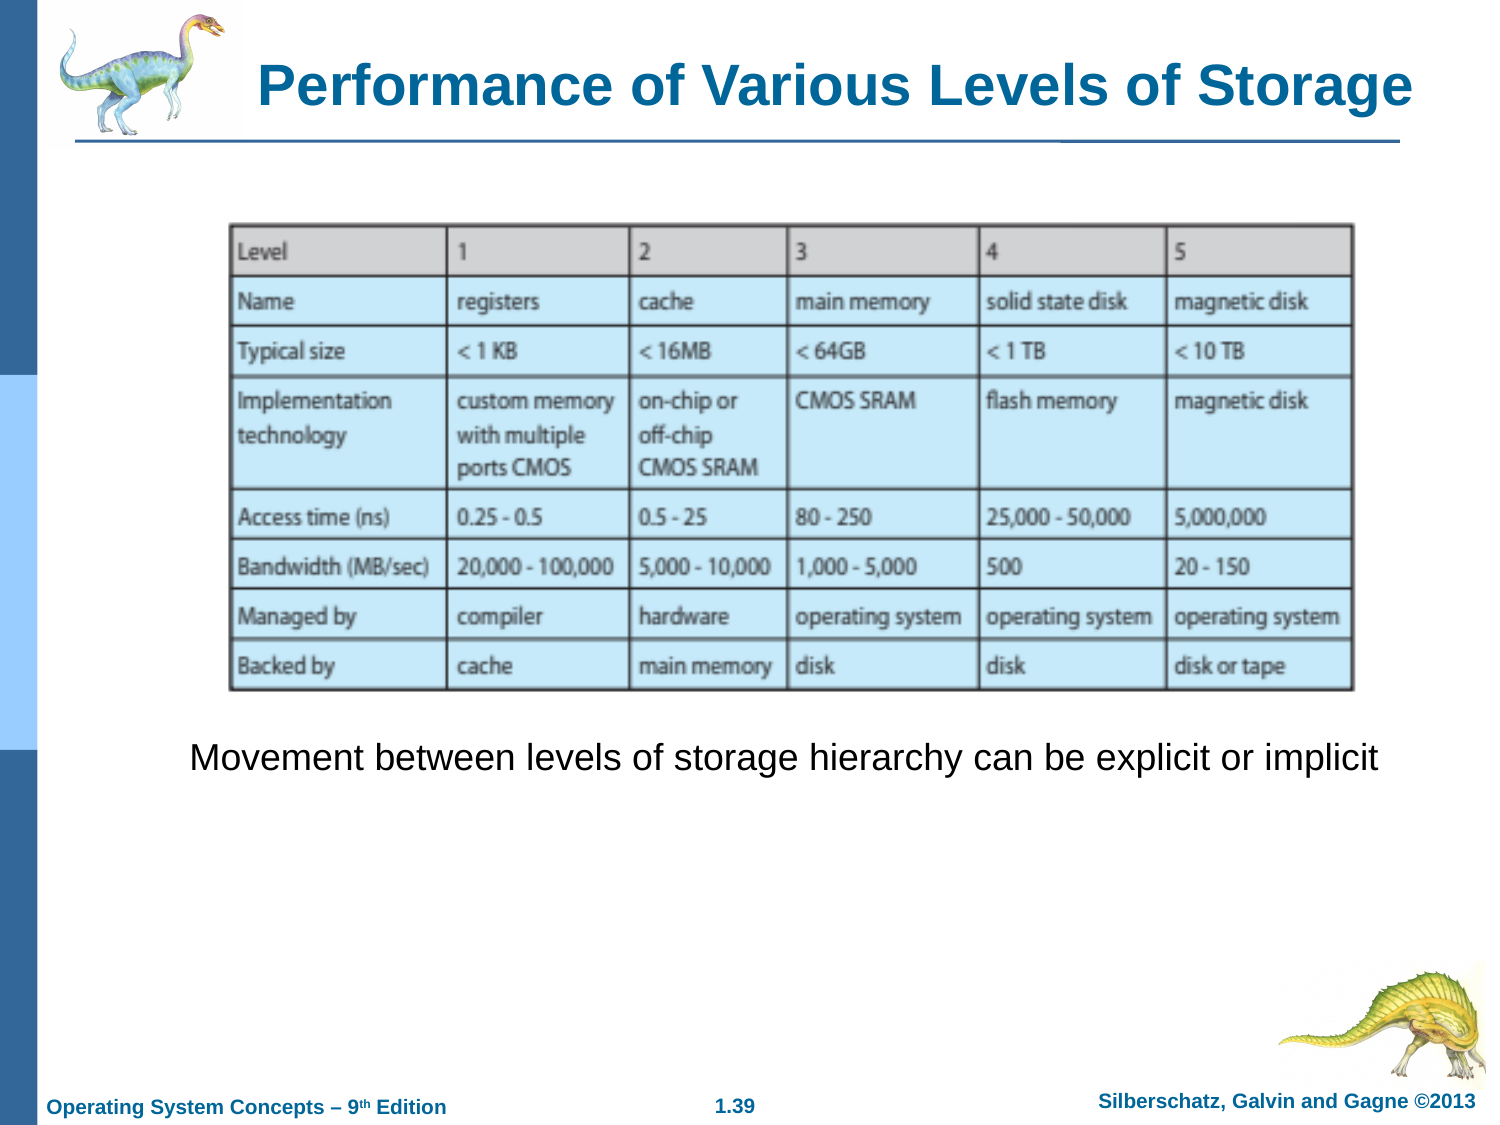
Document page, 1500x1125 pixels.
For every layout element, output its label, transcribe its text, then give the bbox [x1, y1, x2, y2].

title Performance of Various Levels of Storage [136, 29, 1500, 125]
list Movement between levels of storage hierarchy can be explicit or implicit [132, 202, 1397, 945]
picture [46, 0, 243, 149]
picture [1275, 959, 1486, 1090]
picture [227, 221, 1356, 693]
